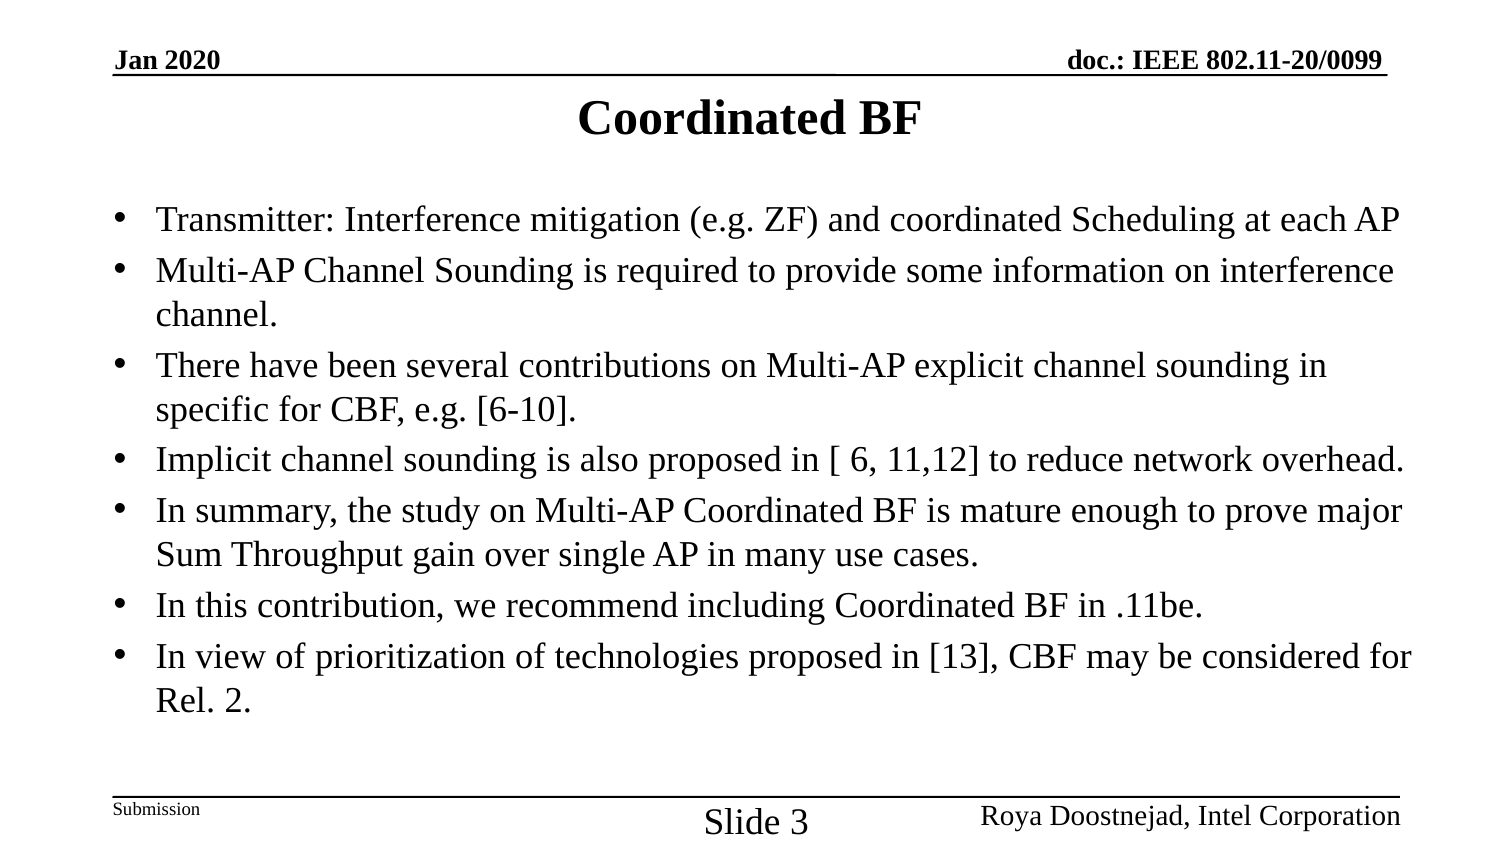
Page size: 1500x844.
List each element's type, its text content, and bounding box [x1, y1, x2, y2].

slide_number Slide 3 [690, 796, 822, 843]
footer Roya Doostnejad, Intel Corporation [979, 796, 1402, 832]
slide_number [114, 40, 234, 75]
list Transmitter: Interference mitigation (e.g. ZF) and coordinated Scheduling at each AP Multi-AP Channel Sounding is required to provide some information on interference channel. There have been several contributions on Multi-AP explicit channel sounding in specific for CBF, e.g. [6-10]. Implicit channel sounding is also proposed in [ 6, 11,12] to reduce network overhead. In summary, the study on Multi-AP Coordinated BF is mature enough to prove major Sum Throughput gain over single AP in many use cases. In this contribution, we recommend including Coordinated BF in .11be. In view of prioritization of technologies proposed in [13], CBF may be considered for Rel. 2. [98, 187, 1455, 797]
title Coordinated BF [112, 57, 1388, 171]
